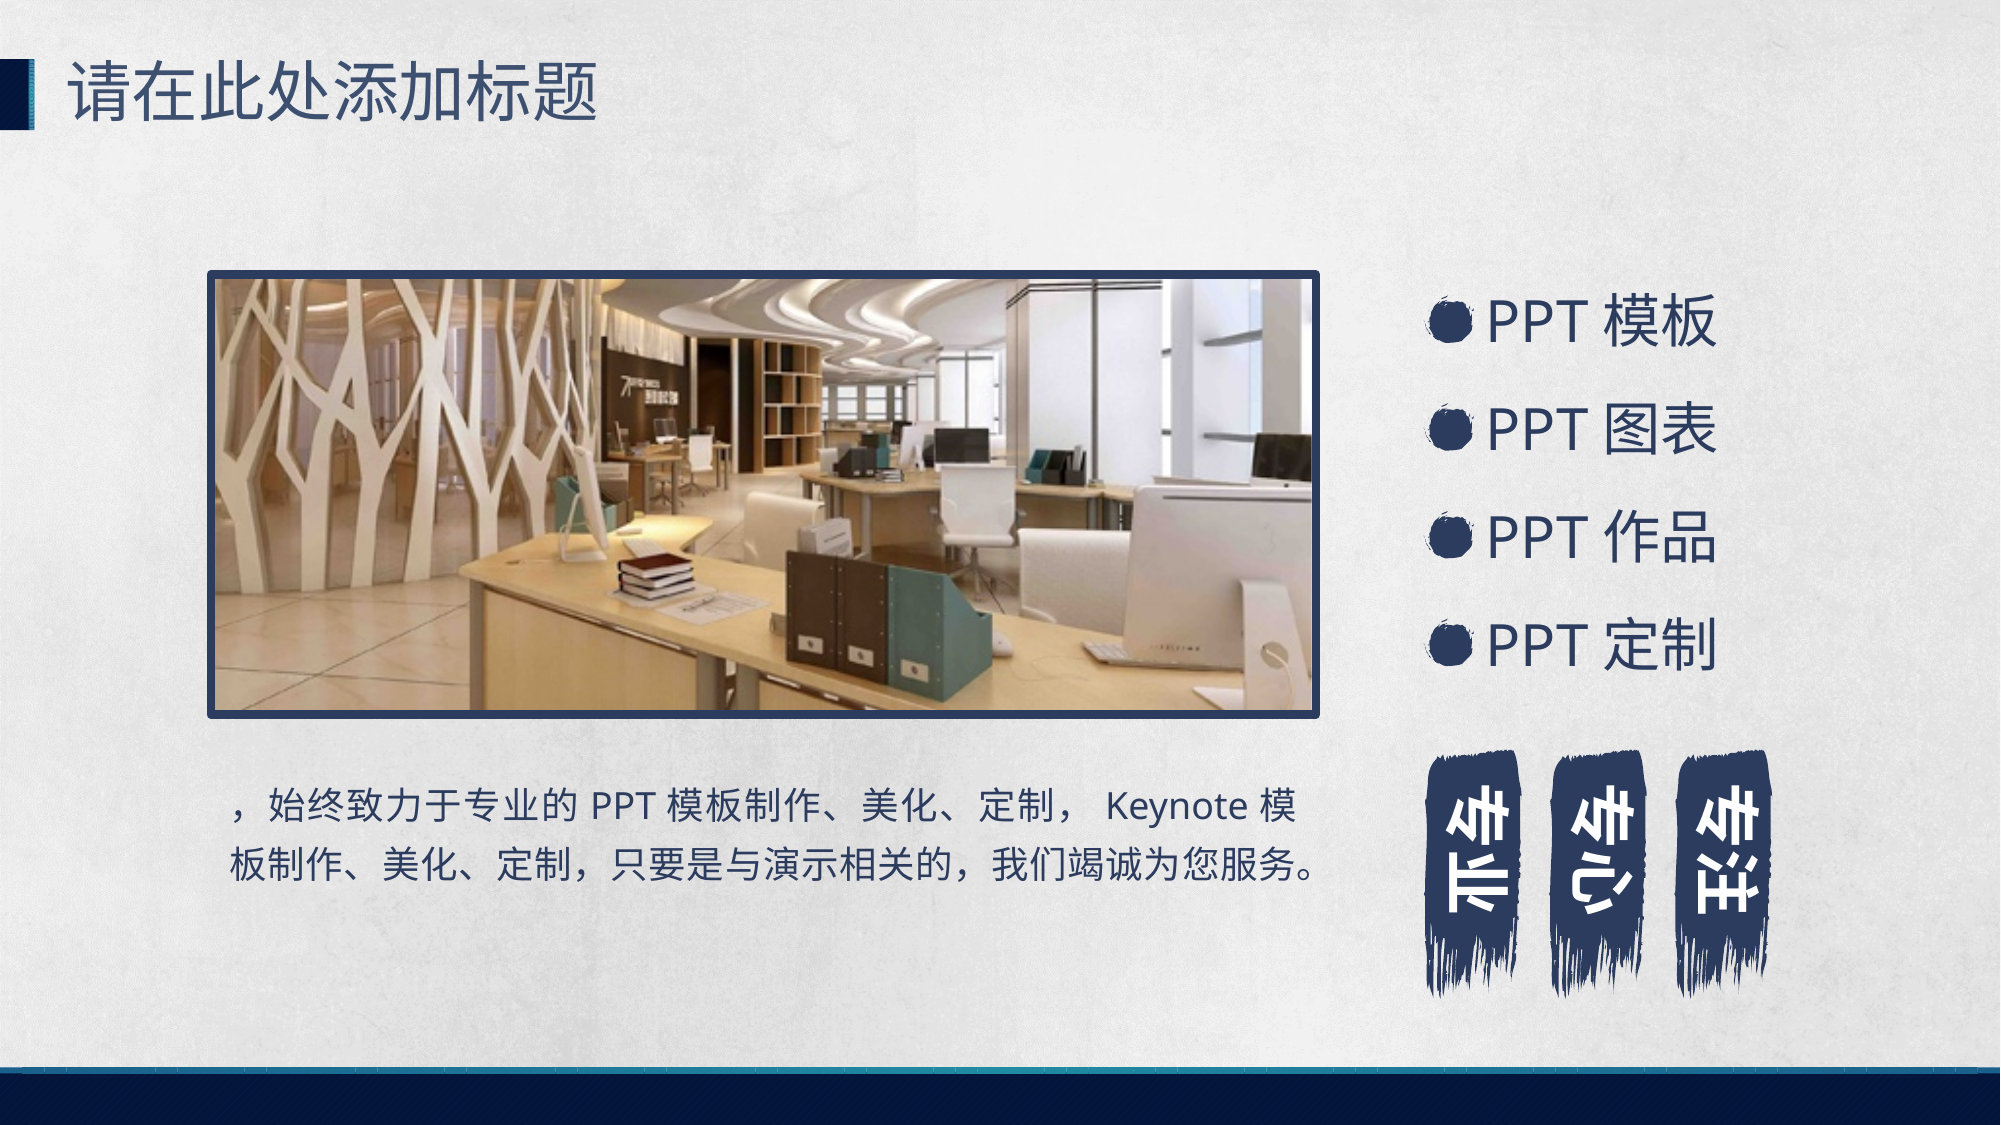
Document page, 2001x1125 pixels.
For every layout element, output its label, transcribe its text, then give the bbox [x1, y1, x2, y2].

text_box [1436, 942, 1443, 1000]
text_box 专业 [1423, 767, 1535, 942]
text_box [1550, 942, 1560, 998]
text_box [1675, 942, 1685, 998]
text_box [1442, 942, 1510, 997]
text_box [1510, 942, 1518, 982]
text_box [1425, 942, 1435, 998]
list 请在此处添加标题 [50, 52, 1106, 138]
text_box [1423, 599, 1728, 686]
text_box 专心 [1548, 767, 1660, 942]
text_box 专注 [1674, 767, 1786, 942]
text_box [1686, 942, 1760, 1000]
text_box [1423, 492, 1728, 578]
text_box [1423, 276, 1728, 363]
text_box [1423, 384, 1728, 471]
text_box [1681, 749, 1769, 767]
text_box [1561, 942, 1635, 1000]
text_box ，始终致力于专业的PPT模板制作、美化、定制，Keynote模板制作、美化、定制，只要是与演示相关的，我们竭诚为您服务。 [214, 761, 1312, 894]
text_box [1760, 942, 1768, 982]
text_box [1555, 749, 1643, 767]
picture [214, 278, 1312, 711]
text_box [1430, 749, 1518, 767]
text_box [1635, 942, 1643, 982]
